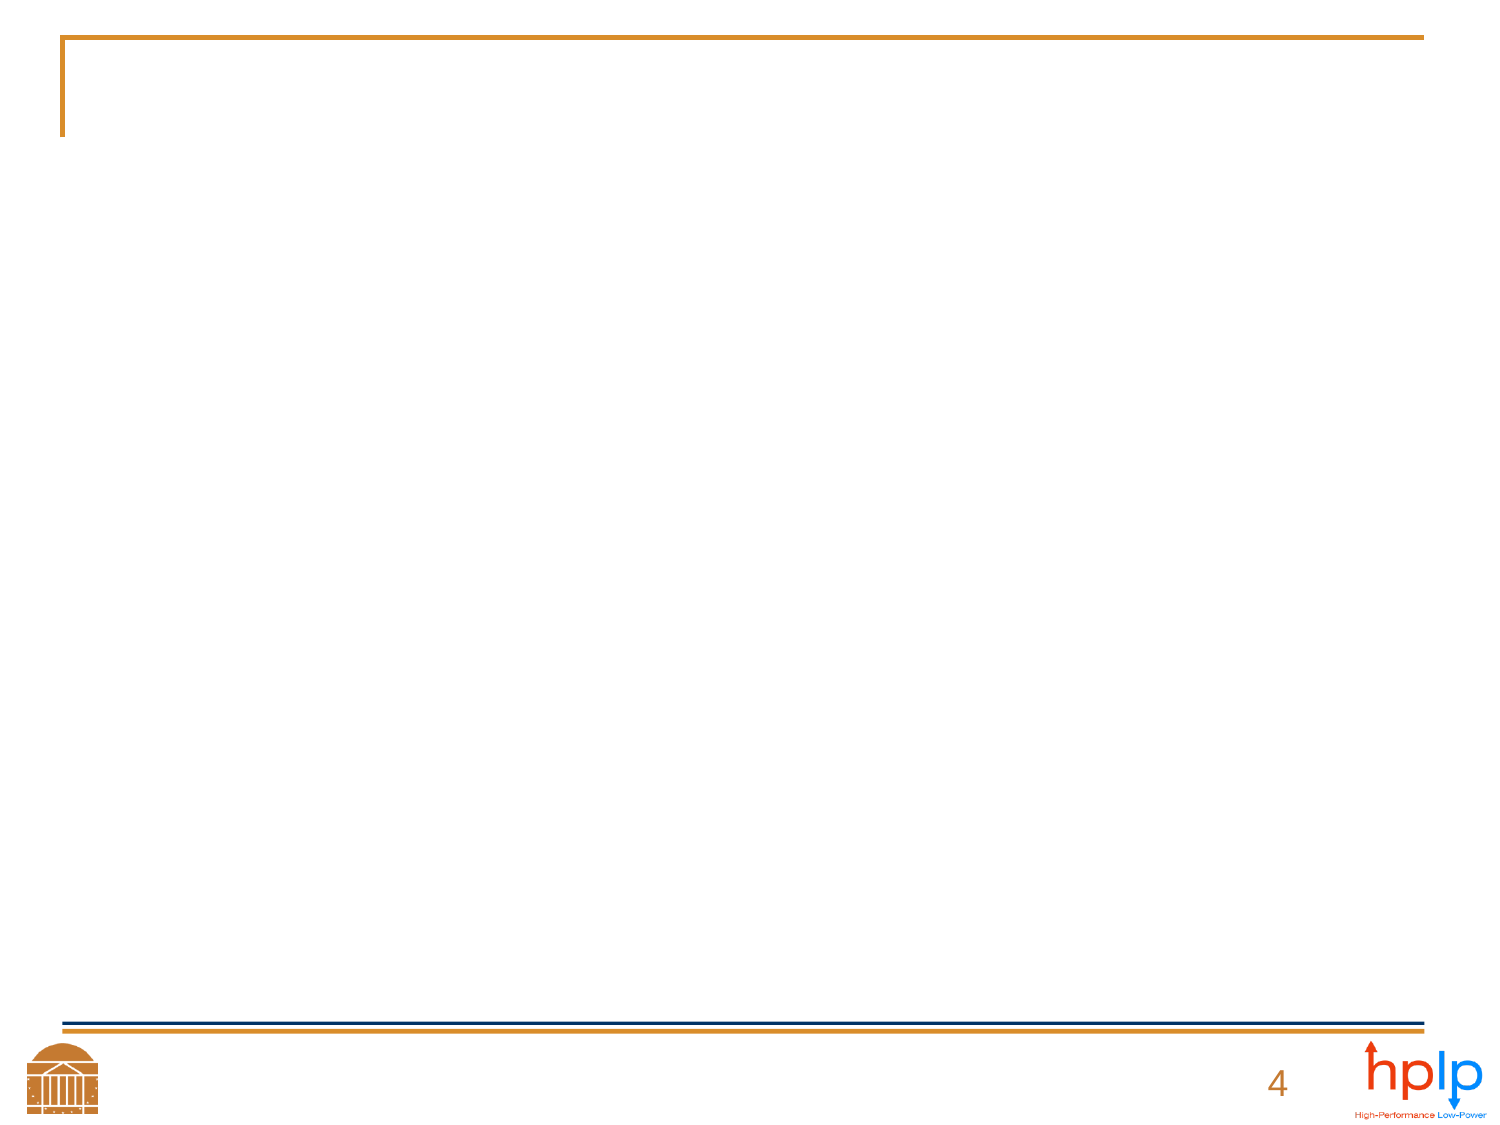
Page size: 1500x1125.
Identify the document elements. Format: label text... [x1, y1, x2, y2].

picture [27, 1043, 98, 1114]
picture [1340, 1035, 1495, 1125]
slide_number 4 [1116, 1051, 1390, 1100]
